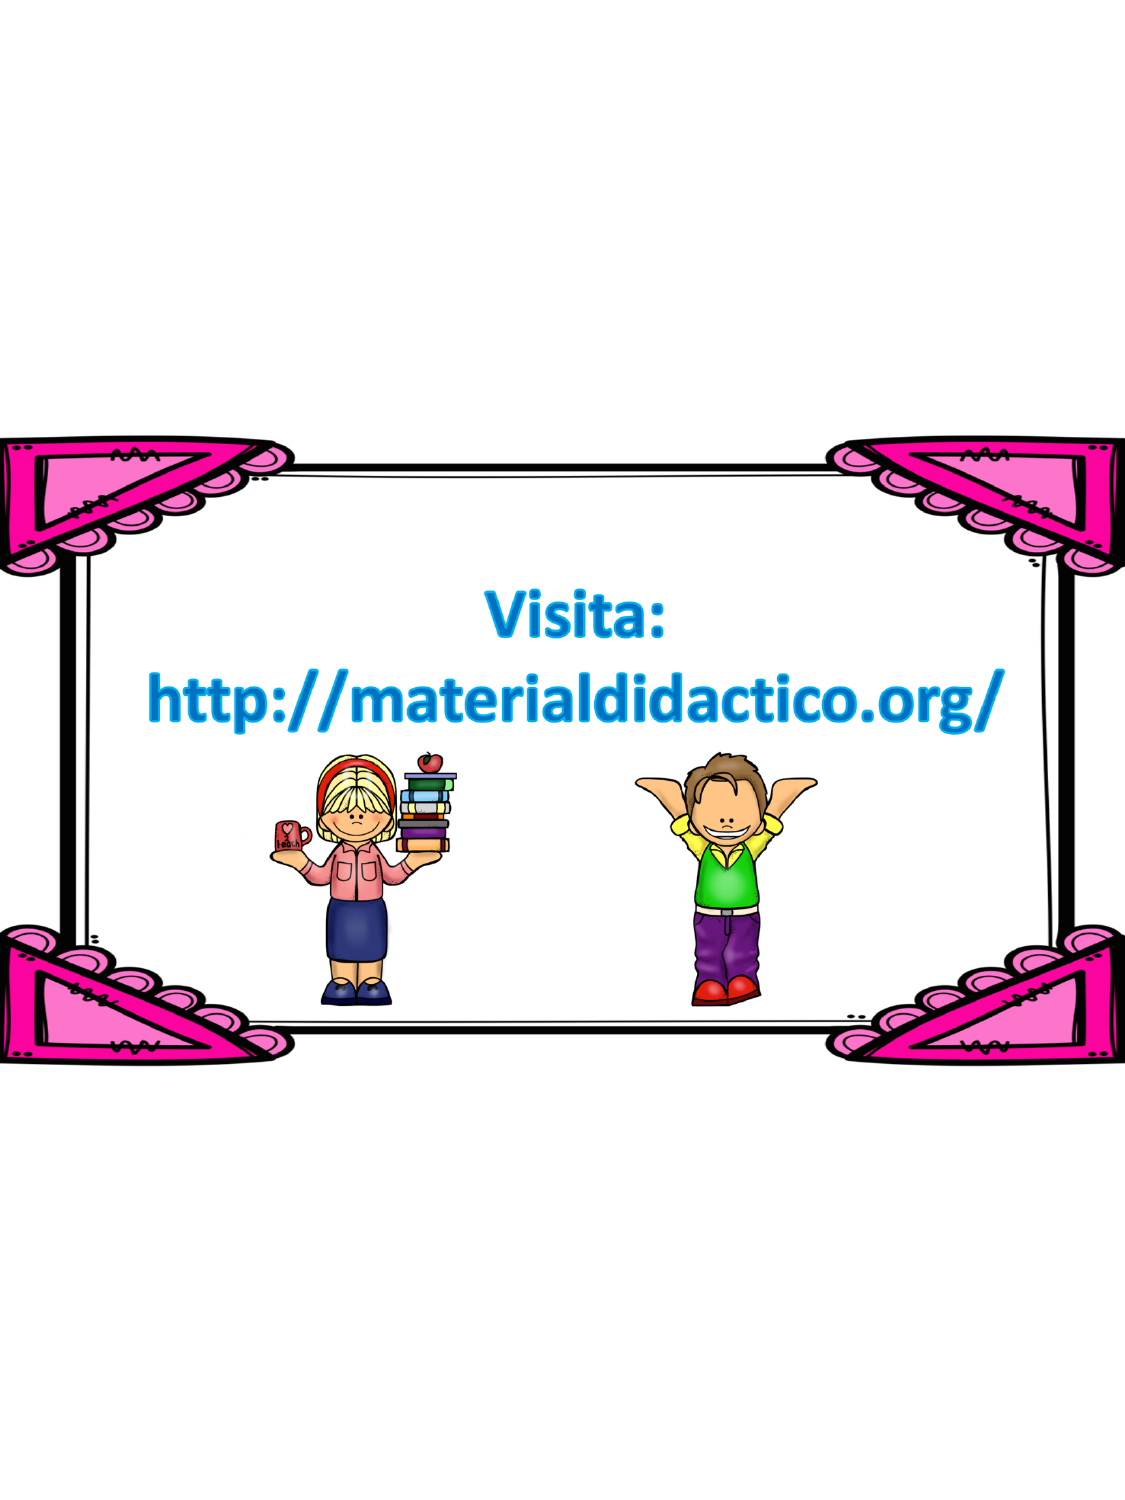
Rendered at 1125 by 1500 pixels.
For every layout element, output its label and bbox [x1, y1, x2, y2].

picture [0, 433, 1125, 1067]
